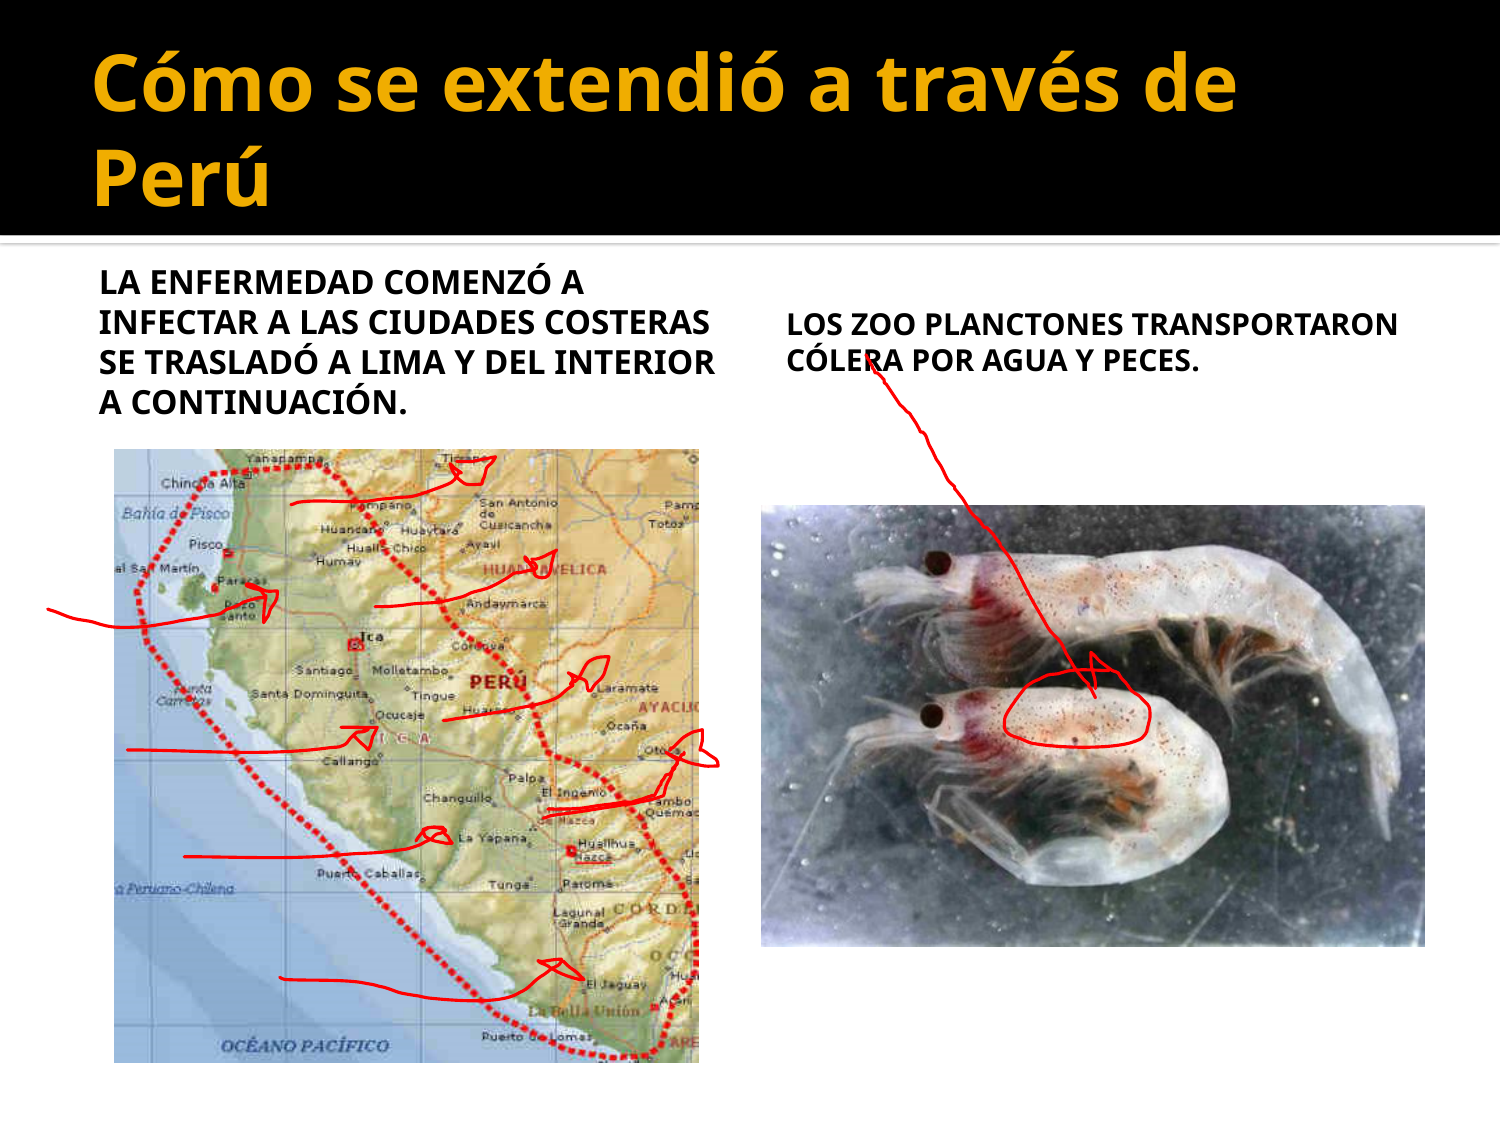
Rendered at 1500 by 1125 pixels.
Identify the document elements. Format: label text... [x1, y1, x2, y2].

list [114, 449, 699, 1063]
title Cómo se extendió a través de Perú [75, 24, 1425, 231]
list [761, 505, 1425, 947]
list La enfermedad comenzó a infectar a las ciudades costeras se trasladó a Lima y del interior a continuación. [75, 278, 738, 396]
list Los zoo planctones transportaron cólera por agua y peces. [761, 278, 1425, 396]
